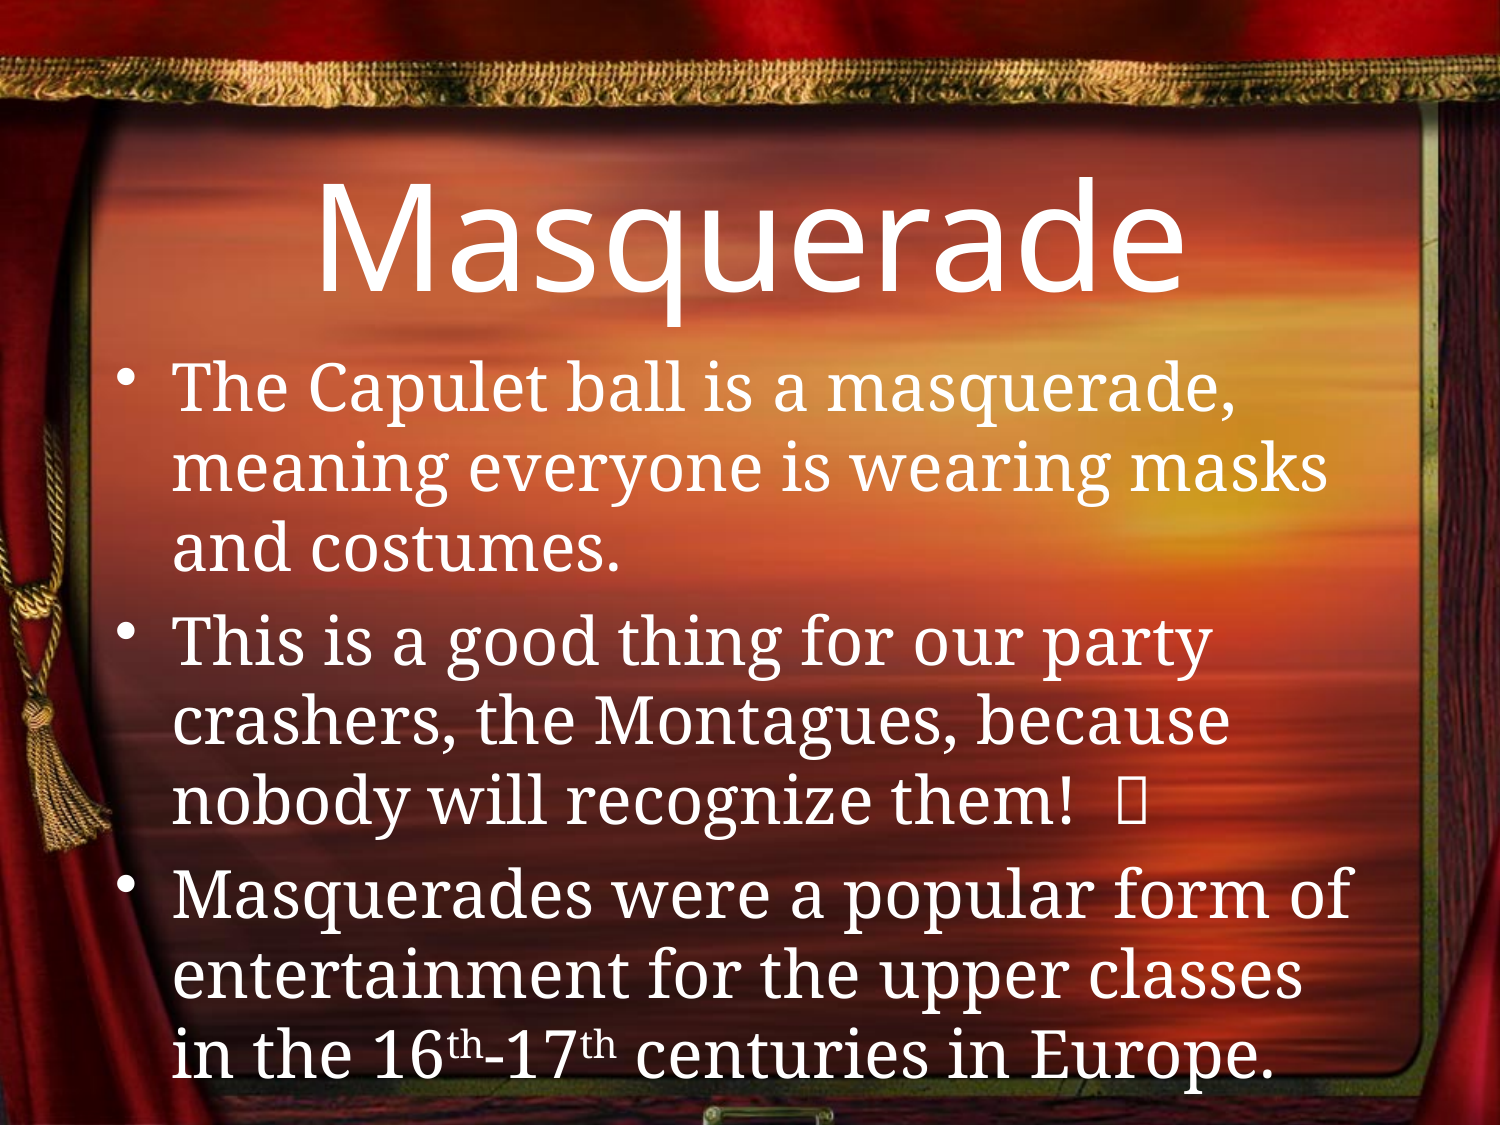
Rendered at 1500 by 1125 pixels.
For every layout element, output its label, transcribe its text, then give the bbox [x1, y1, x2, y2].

picture [0, 0, 1500, 1125]
list The Capulet ball is a masquerade, meaning everyone is wearing masks and costumes. This is a good thing for our party crashers, the Montagues, because nobody will recognize them!  Masquerades were a popular form of entertainment for the upper classes in the 16th-17th centuries in Europe. [99, 337, 1401, 1006]
title Masquerade [74, 137, 1426, 326]
